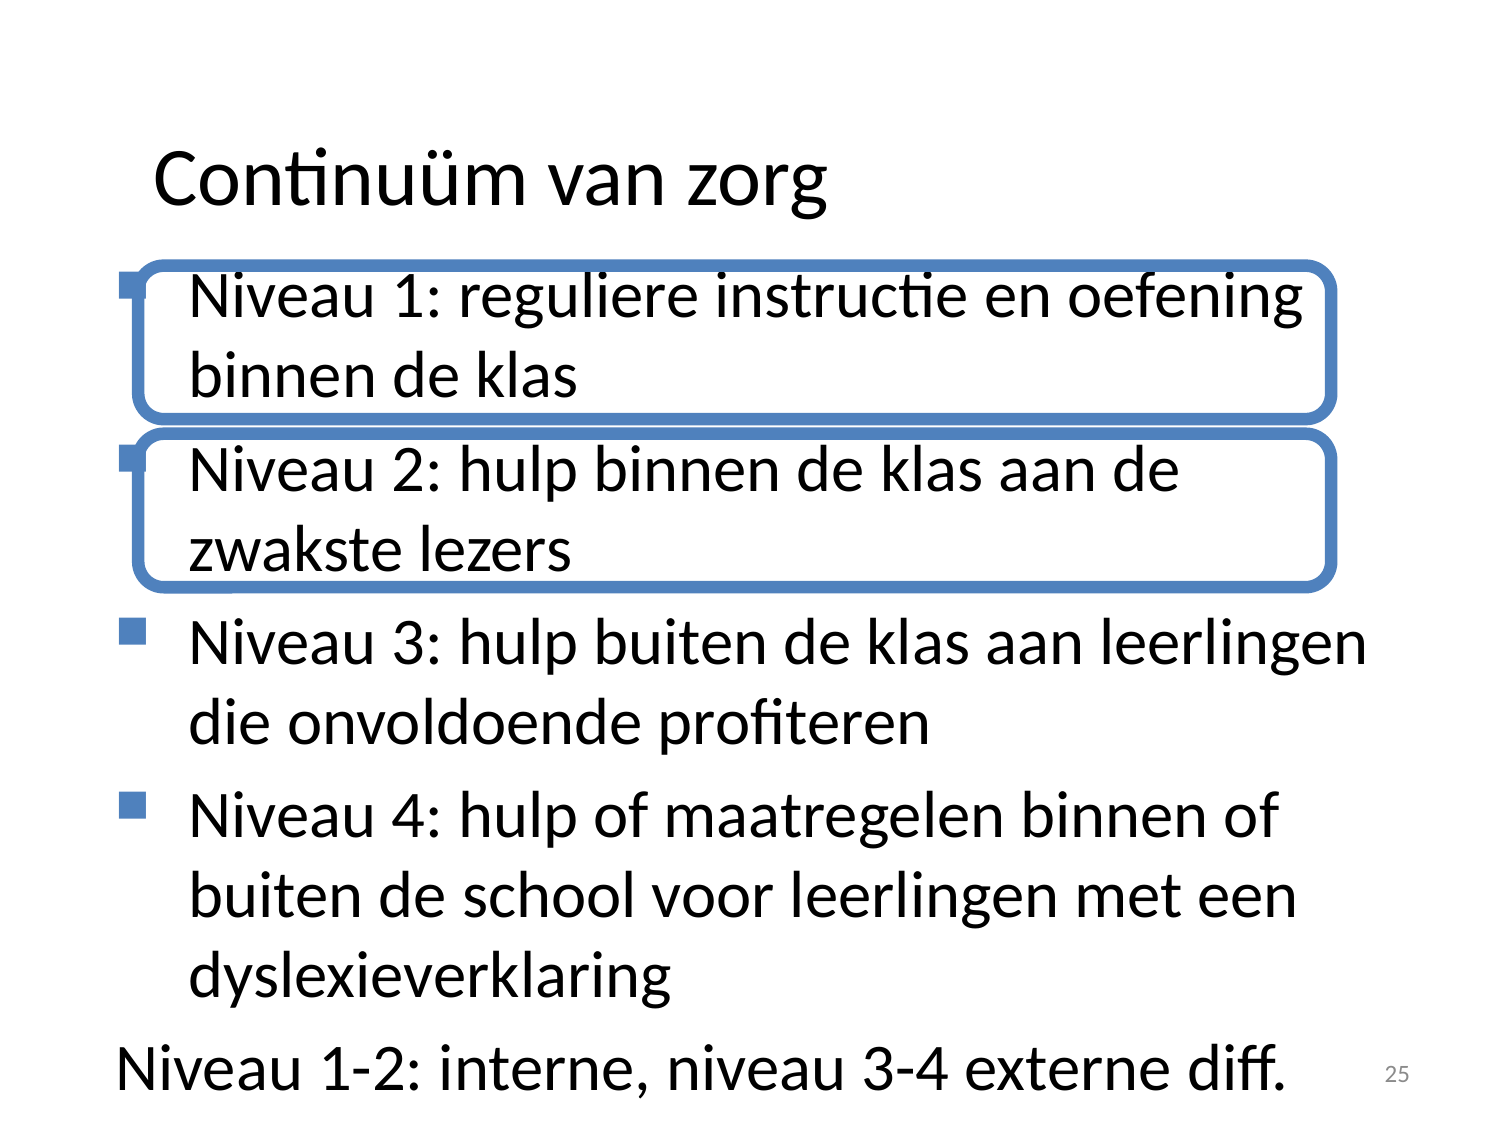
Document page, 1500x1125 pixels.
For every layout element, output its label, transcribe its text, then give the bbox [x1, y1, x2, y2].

text_box [138, 265, 1332, 420]
slide_number 25 [1074, 1042, 1425, 1103]
text_box Niveau 1: reguliere instructie en oefening binnen de klas Niveau 2: hulp binnen de klas aan de zwakste lezers Niveau 3: hulp buiten de klas aan leerlingen die onvoldoende profiteren Niveau 4: hulp of maatregelen binnen of buiten de school voor leerlingen met een dyslexieverklaring Niveau 1-2: interne, niveau 3-4 externe diff. [100, 243, 1424, 634]
text_box [138, 433, 1332, 588]
text_box Continuüm van zorg [138, 78, 1489, 266]
